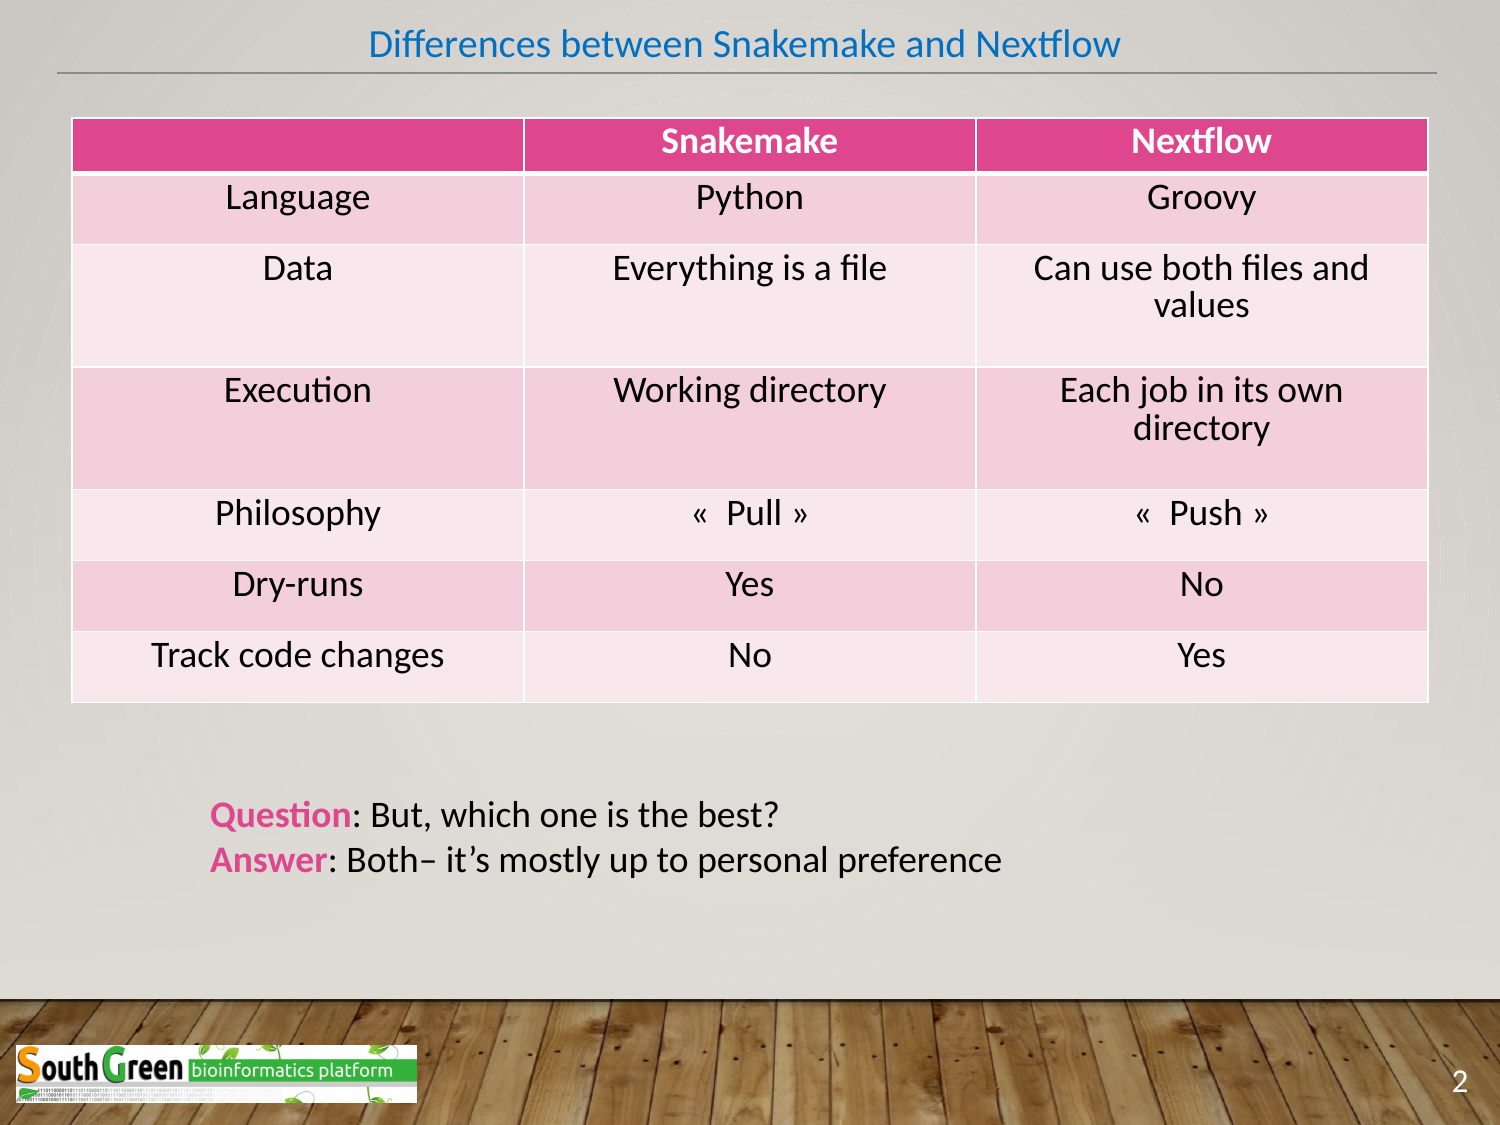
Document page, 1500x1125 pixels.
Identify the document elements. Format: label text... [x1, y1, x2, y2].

table_cell Track code changes [73, 632, 523, 702]
table_cell Each job in its own directory [977, 368, 1427, 489]
table_cell Everything is a file [525, 245, 975, 366]
table_cell Dry-runs [73, 561, 523, 631]
table_cell « Pull » [525, 490, 975, 560]
table_header [73, 119, 523, 171]
table_cell Yes [977, 632, 1427, 702]
table_cell Yes [525, 561, 975, 631]
table_cell Data [73, 245, 523, 366]
table_header Snakemake [525, 119, 975, 171]
table_cell « Push » [977, 490, 1427, 560]
table_cell Working directory [525, 368, 975, 489]
list Differences between Snakemake and Nextflow [0, 0, 1500, 73]
table_cell Can use both files and values [977, 245, 1427, 366]
table_cell Groovy [977, 176, 1427, 244]
text_box Question: But, which one is the best? Answer: Both– it’s mostly up to personal preference [195, 782, 1168, 887]
table_cell No [525, 632, 975, 702]
picture [0, 999, 1500, 1125]
table_cell Language [73, 176, 523, 244]
table_cell Python [525, 176, 975, 244]
table_cell No [977, 561, 1427, 631]
table_cell Philosophy [73, 490, 523, 560]
slide_number 2 [1369, 1051, 1484, 1105]
table_header Nextflow [977, 119, 1427, 171]
table_cell Execution [73, 368, 523, 489]
